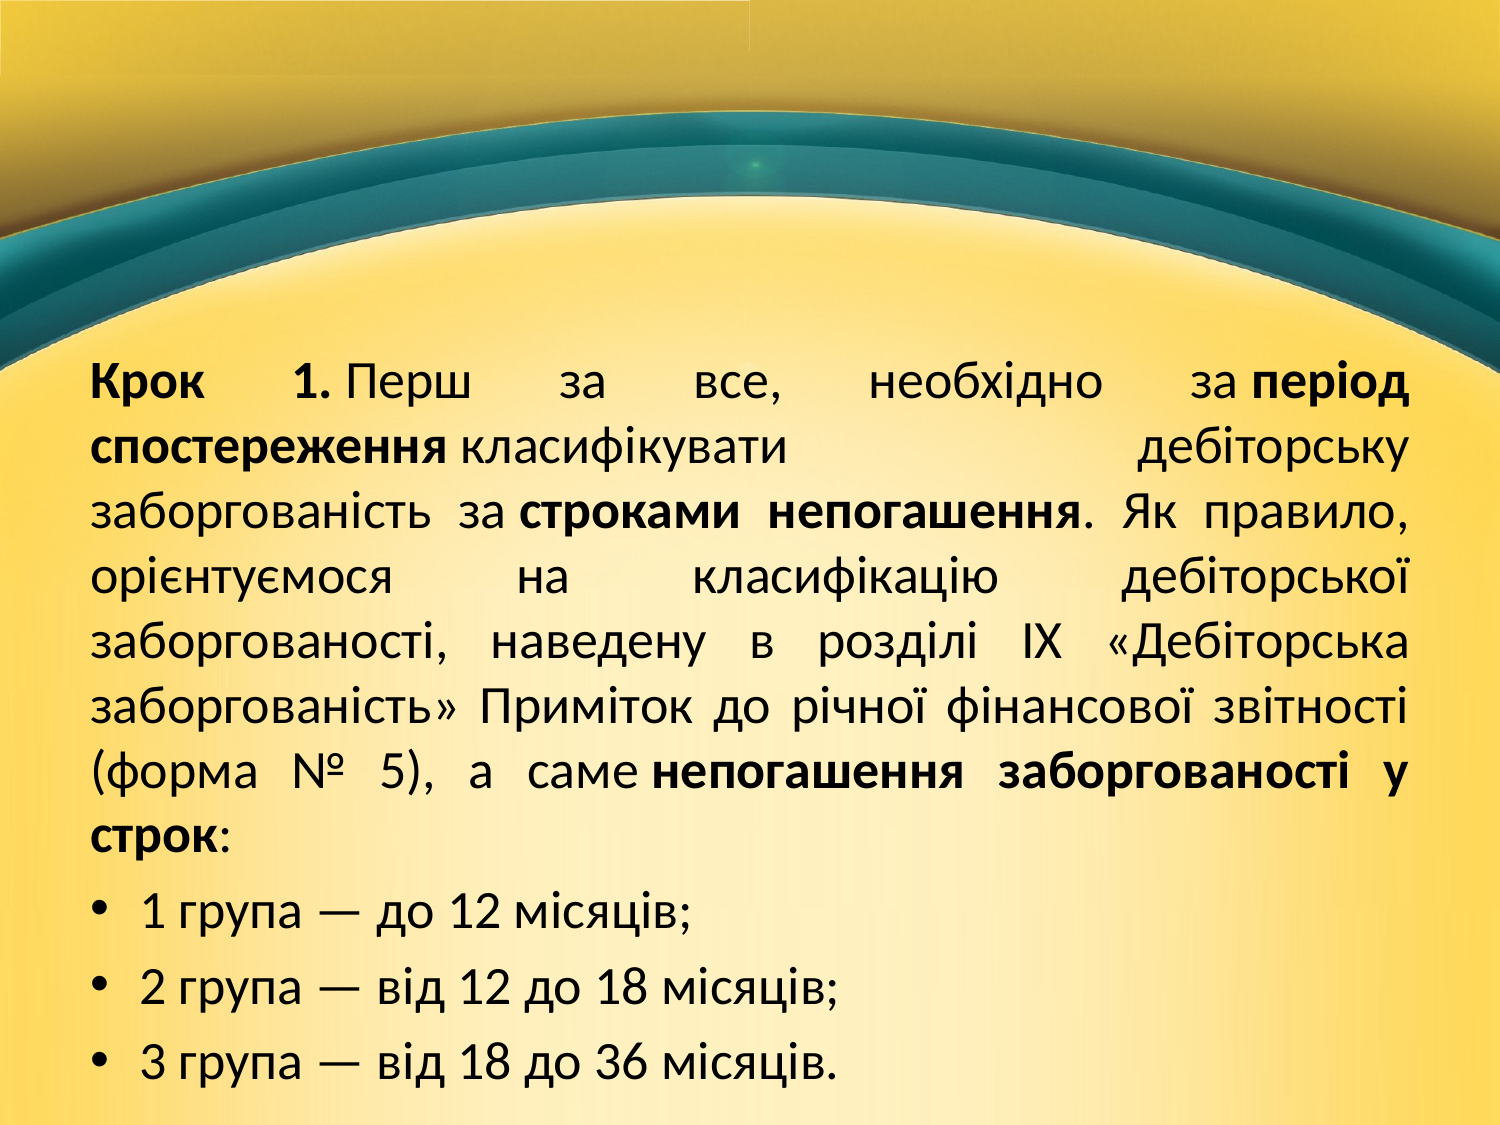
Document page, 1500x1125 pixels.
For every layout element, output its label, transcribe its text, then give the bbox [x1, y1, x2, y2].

list Крок 1. Перш за все, необхідно за період спостереження класифікувати дебіторську заборгованість за строками непогашення. Як правило, орієнтуємося на класифікацію дебіторської заборгованості, наведену в розділі IX «Дебіторська заборгованість» Приміток до річної фінансової звітності (форма № 5), а саме непогашення заборгованості у строк: 1 група — до 12 місяців; 2 група — від 12 до 18 місяців; 3 група — від 18 до 36 місяців. [75, 337, 1425, 1100]
picture [0, 0, 1500, 1125]
